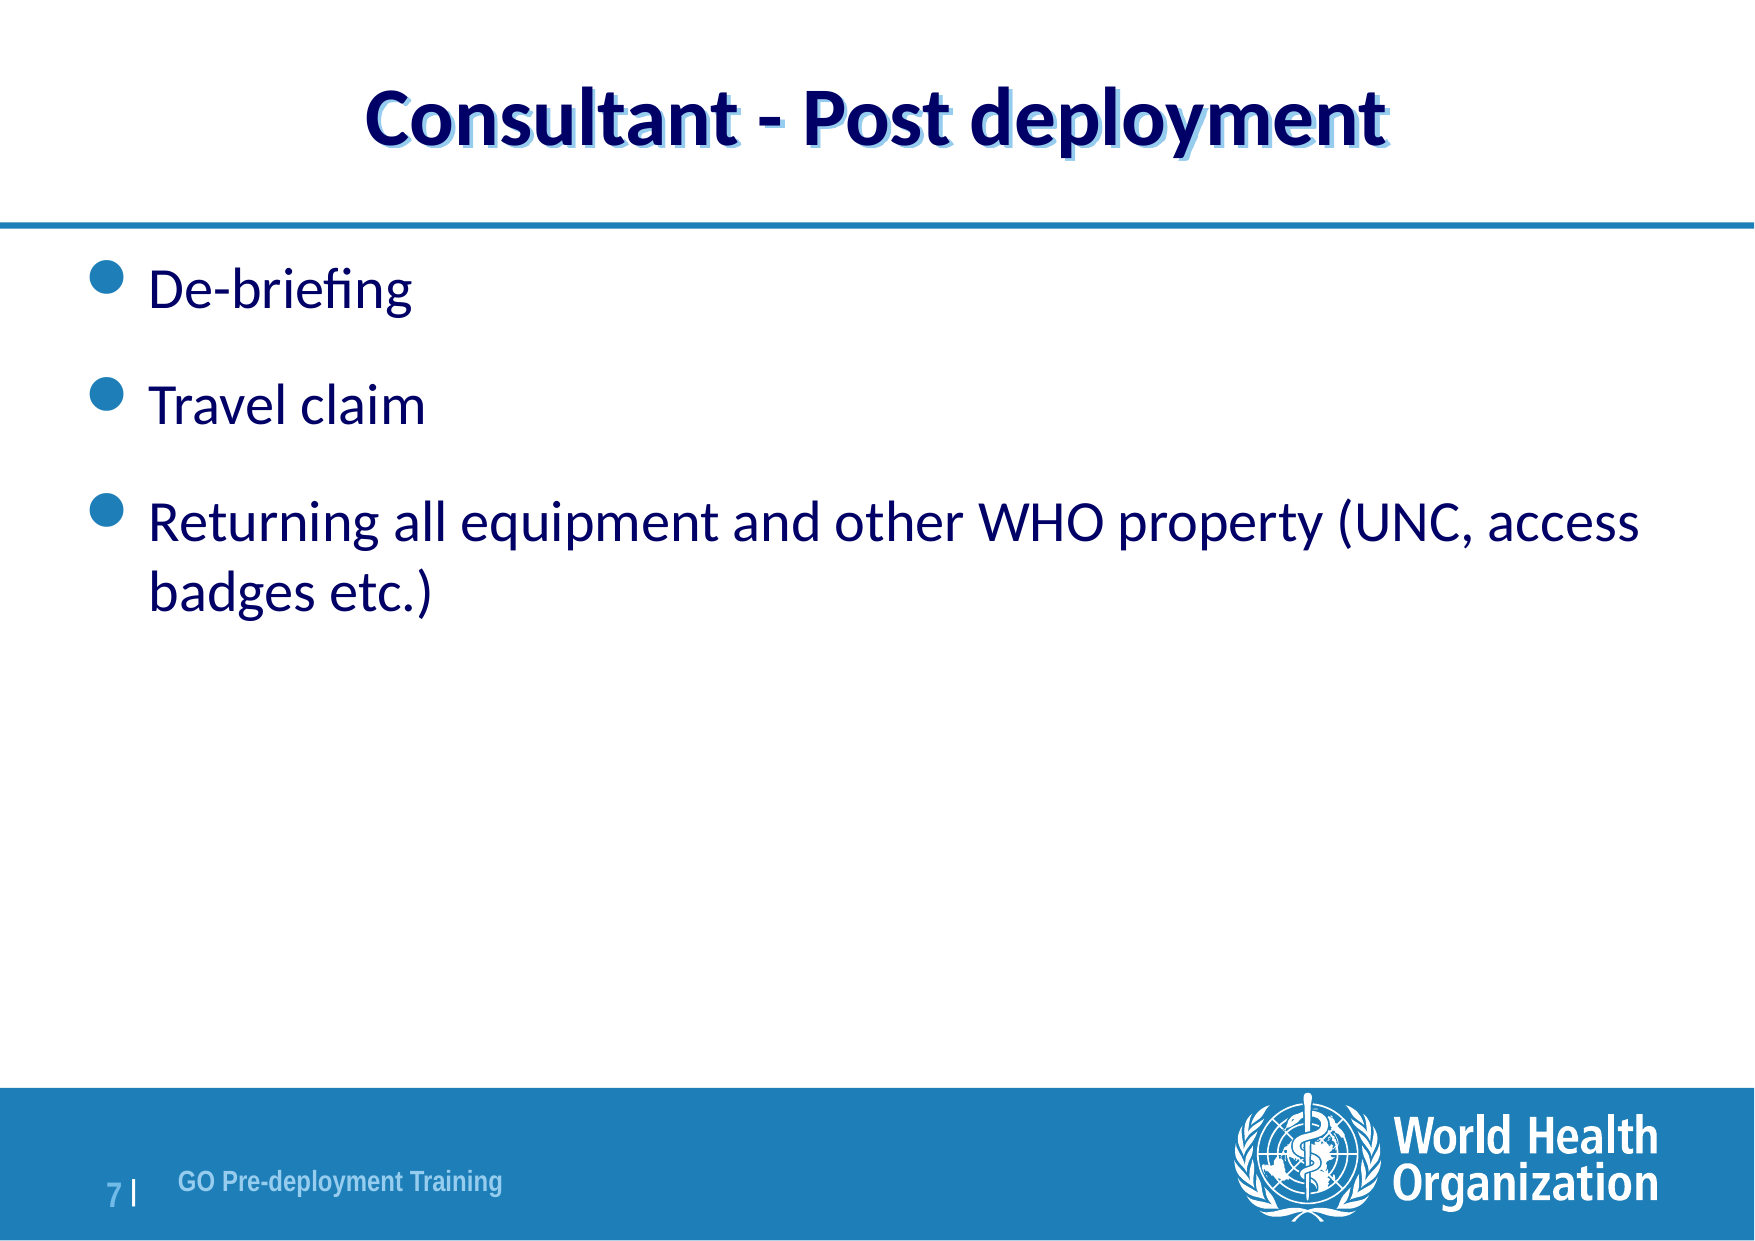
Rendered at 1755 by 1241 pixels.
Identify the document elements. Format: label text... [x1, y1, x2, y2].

title Consultant - Post deployment [0, 0, 1755, 224]
list De-briefing Travel claim Returning all equipment and other WHO property (UNC, access badges etc.) [84, 249, 1676, 1084]
